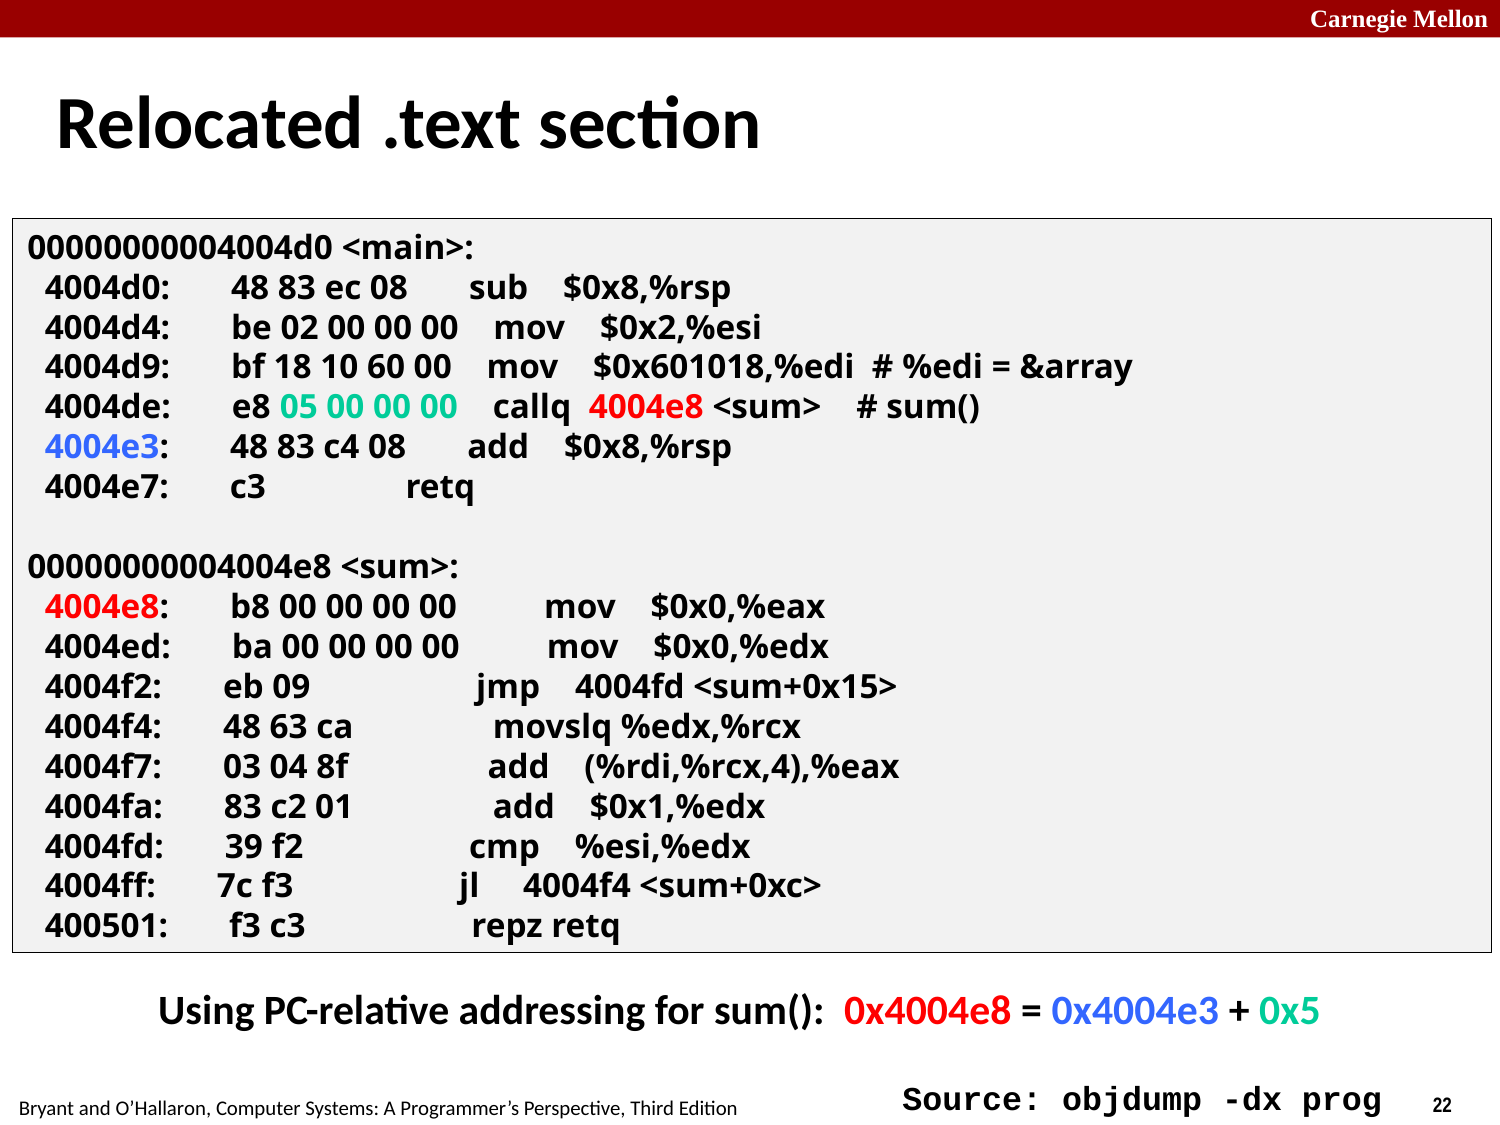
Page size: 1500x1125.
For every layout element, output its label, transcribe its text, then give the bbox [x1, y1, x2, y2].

text_box Source: objdump -dx prog [887, 1069, 1398, 1125]
title Relocated .text section [40, 24, 1500, 212]
text_box Using PC-relative addressing for sum(): 0x4004e8 = 0x4004e3 + 0x5 [143, 975, 1336, 1040]
text_box 00000000004004d0 <main>: 4004d0: 48 83 ec 08 sub $0x8,%rsp 4004d4: be 02 00 00 00 mov $0x2,%esi 4004d9: bf 18 10 60 00 mov $0x601018,%edi # %edi = &array 4004de: e8 05 00 00 00 callq 4004e8 <sum> # sum() 4004e3: 48 83 c4 08 add $0x8,%rsp 4004e7: c3 retq 00000000004004e8 <sum>: 4004e8: b8 00 00 00 00 mov $0x0,%eax 4004ed: ba 00 00 00 00 mov $0x0,%edx 4004f2: eb 09 jmp 4004fd <sum+0x15> 4004f4: 48 63 ca movslq %edx,%rcx 4004f7: 03 04 8f add (%rdi,%rcx,4),%eax 4004fa: 83 c2 01 add $0x1,%edx 4004fd: 39 f2 cmp %esi,%edx 4004ff: 7c f3 jl 4004f4 <sum+0xc> 400501: f3 c3 repz retq [12, 218, 1492, 953]
